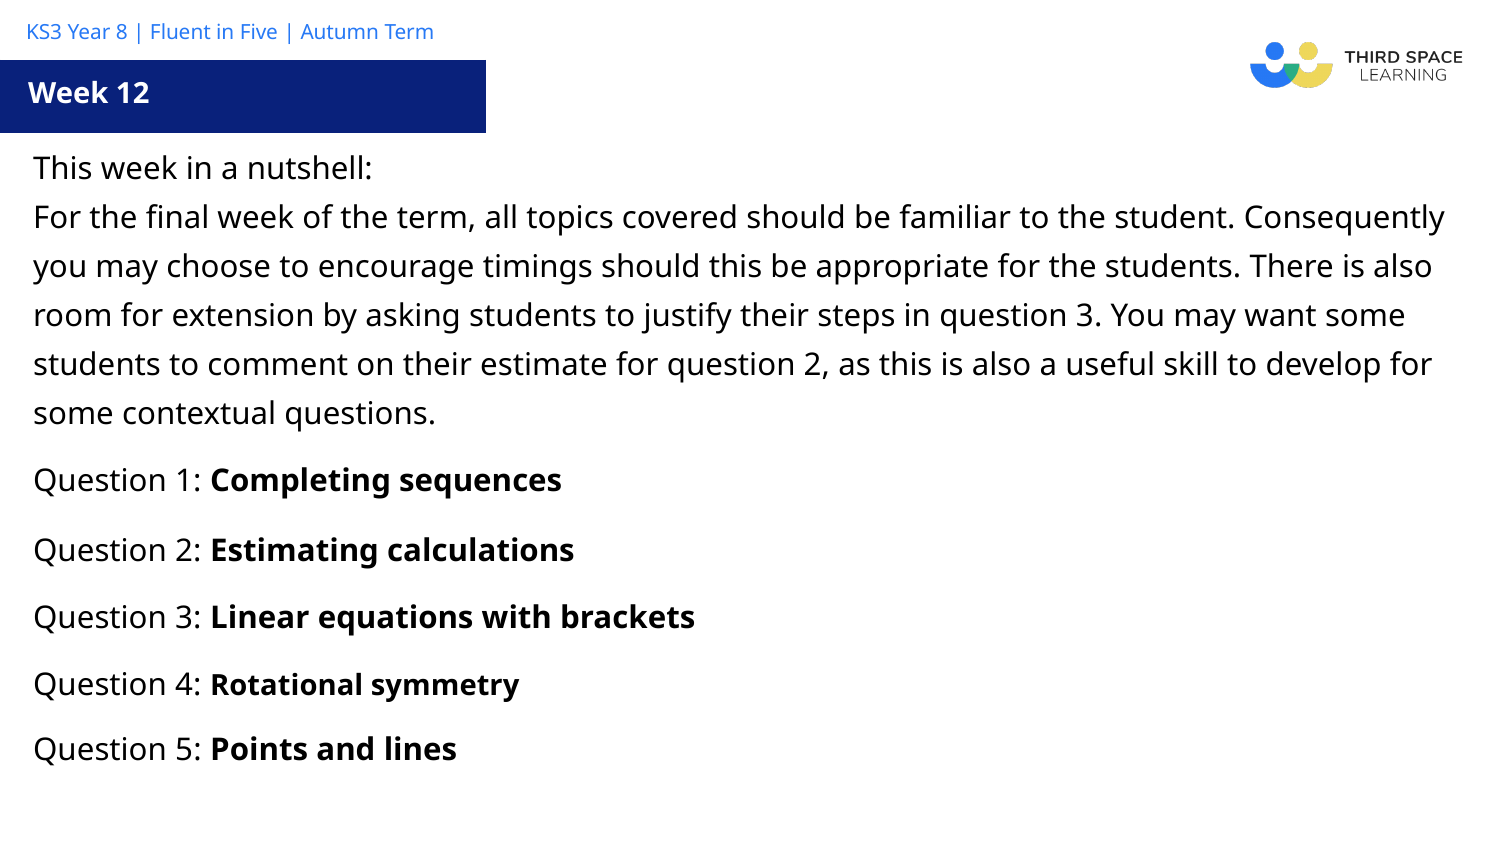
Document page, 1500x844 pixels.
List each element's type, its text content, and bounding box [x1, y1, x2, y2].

table_cell Question 3: Linear equations with brackets [29, 575, 1476, 640]
table_header This week in a nutshell: For the final week of the term, all topics covered should be familiar to the student. Consequently you may choose to encourage timings should this be appropriate for the students. There is also room for extension by asking students to justify their steps in question 3. You may want some students to comment on their estimate for question 2, as this is also a useful skill to develop for some contextual questions. [29, 137, 1476, 436]
text_box Week 12 [13, 59, 383, 125]
table_cell Question 2: Estimating calculations [29, 505, 1476, 573]
table_cell Question 4: Rotational symmetry [29, 642, 1476, 707]
table_cell Question 1: Completing sequences [29, 438, 1476, 503]
picture [1250, 33, 1465, 99]
table_cell Question 5: Points and lines [29, 709, 1476, 773]
